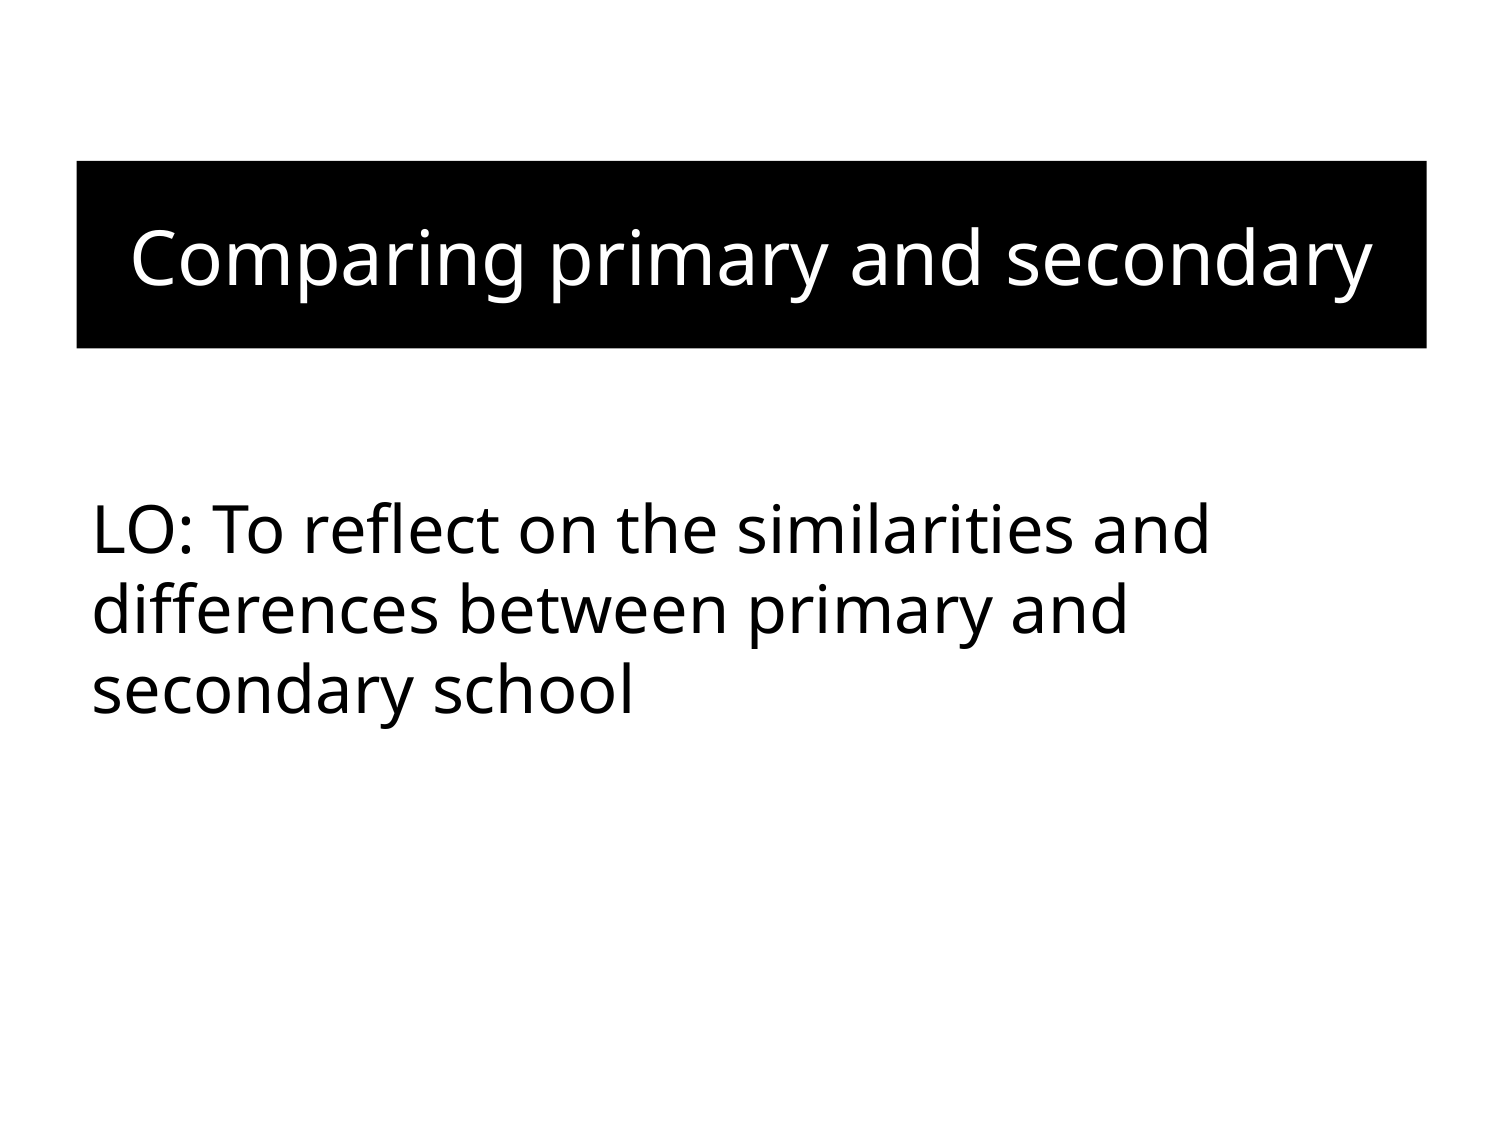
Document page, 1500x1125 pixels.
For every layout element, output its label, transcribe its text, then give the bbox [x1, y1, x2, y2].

list LO: To reflect on the similarities and differences between primary and secondary school [76, 479, 1427, 792]
title Comparing primary and secondary [76, 160, 1427, 349]
